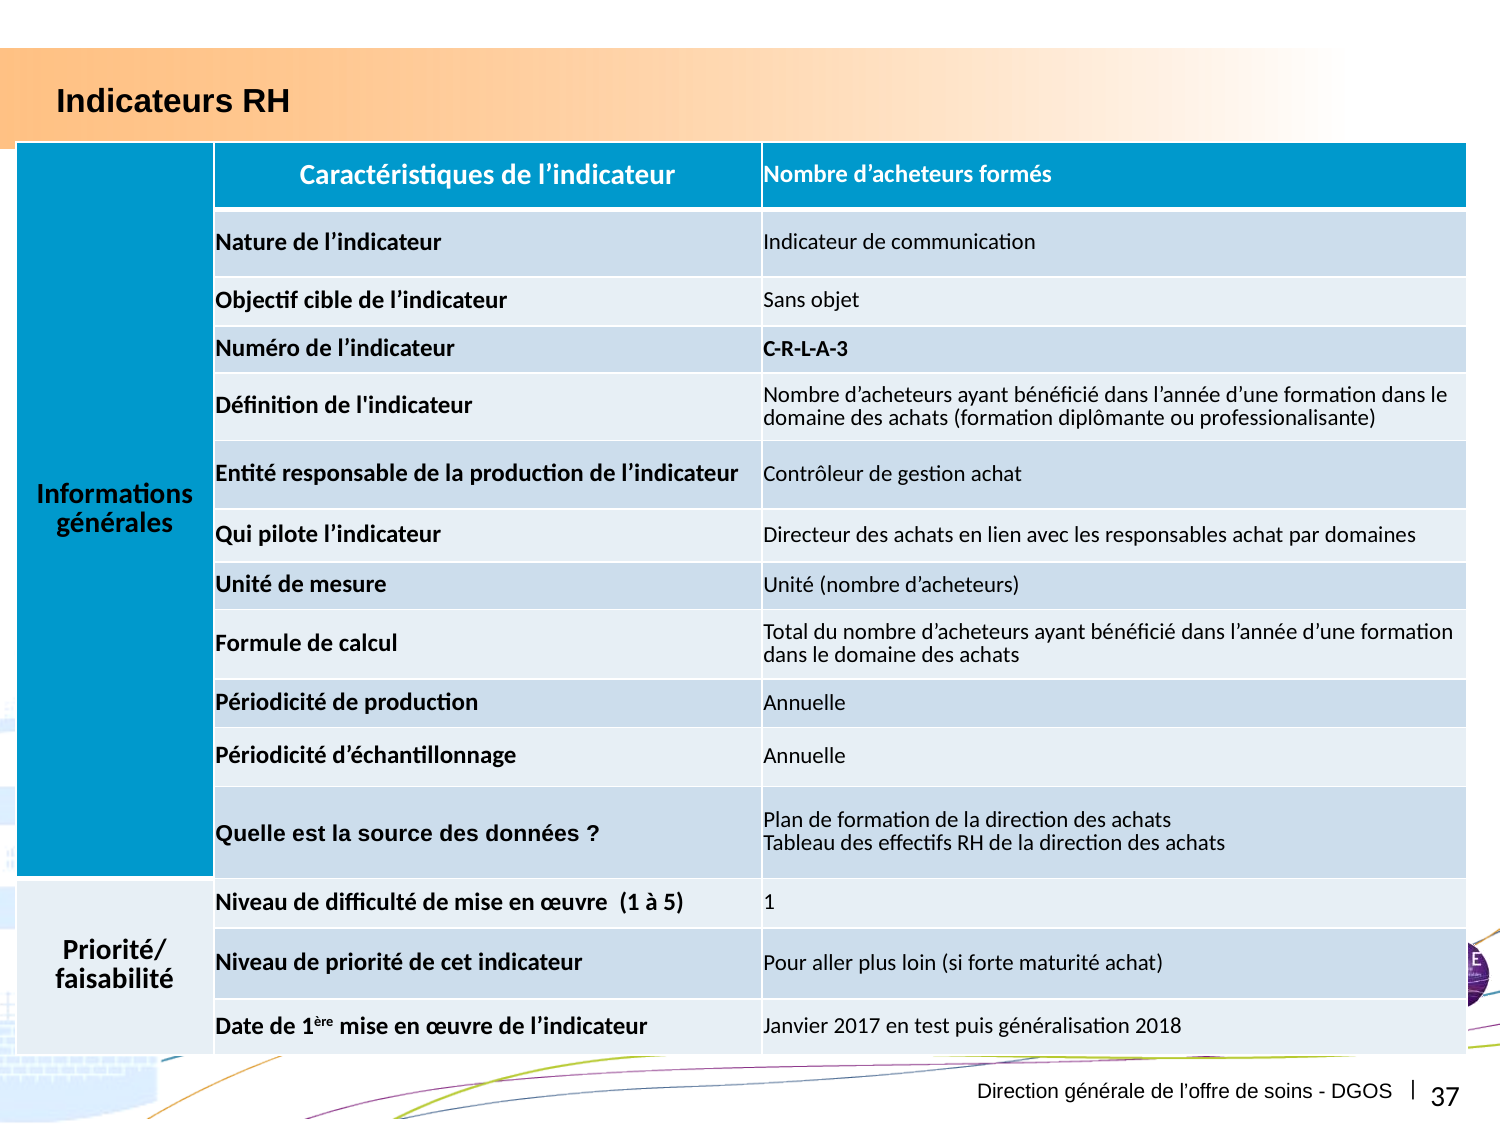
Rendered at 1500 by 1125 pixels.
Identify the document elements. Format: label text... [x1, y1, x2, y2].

table_cell Définition de l'indicateur [215, 374, 761, 440]
table_cell C-R-L-A-3 [763, 327, 1466, 372]
table_cell Unité (nombre d’acheteurs) [763, 563, 1466, 609]
table_header Informations générales [17, 143, 213, 876]
table_cell Sans objet [763, 278, 1466, 325]
table_cell Total du nombre d’acheteurs ayant bénéficié dans l’année d’une formation dans le domaine des achats [763, 610, 1466, 678]
slide_number 37 [1430, 1077, 1463, 1103]
table_header Caractéristiques de l’indicateur [215, 143, 761, 207]
table_cell Qui pilote l’indicateur [215, 510, 761, 561]
table_cell Niveau de difficulté de mise en œuvre (1 à 5) [215, 879, 761, 927]
table_cell Unité de mesure [215, 563, 761, 609]
table_cell Nature de l’indicateur [215, 212, 761, 276]
table_cell Numéro de l’indicateur [215, 327, 761, 372]
table_cell Nombre d’acheteurs ayant bénéficié dans l’année d’une formation dans le domaine des achats (formation diplômante ou professionalisante) [763, 374, 1466, 440]
table_cell Entité responsable de la production de l’indicateur [215, 441, 761, 508]
table_cell Périodicité de production [215, 680, 761, 727]
table_cell Indicateur de communication [763, 212, 1466, 276]
table_cell Annuelle [763, 728, 1466, 786]
picture [164, 827, 1500, 1119]
table_cell Contrôleur de gestion achat [763, 441, 1466, 508]
table_cell Périodicité d’échantillonnage [215, 728, 761, 786]
table_cell 1 [763, 879, 1466, 927]
table_cell Quelle est la source des données ? [215, 787, 761, 878]
table_cell Formule de calcul [215, 610, 761, 678]
table_cell Priorité/ faisabilité [17, 881, 213, 1054]
table_cell Janvier 2017 en test puis généralisation 2018 [763, 1000, 1466, 1054]
table_header Nombre d’acheteurs formés [763, 143, 1466, 207]
table_cell Niveau de priorité de cet indicateur [215, 929, 761, 998]
table_cell Plan de formation de la direction des achats Tableau des effectifs RH de la direction des achats [763, 787, 1466, 878]
text_box Indicateurs RH [41, 71, 1412, 119]
table_cell Directeur des achats en lien avec les responsables achat par domaines [763, 510, 1466, 561]
table_cell Objectif cible de l’indicateur [215, 278, 761, 325]
table_cell Pour aller plus loin (si forte maturité achat) [763, 929, 1466, 998]
table_cell Date de 1ère mise en œuvre de l’indicateur [215, 1000, 761, 1054]
table_cell Annuelle [763, 680, 1466, 727]
